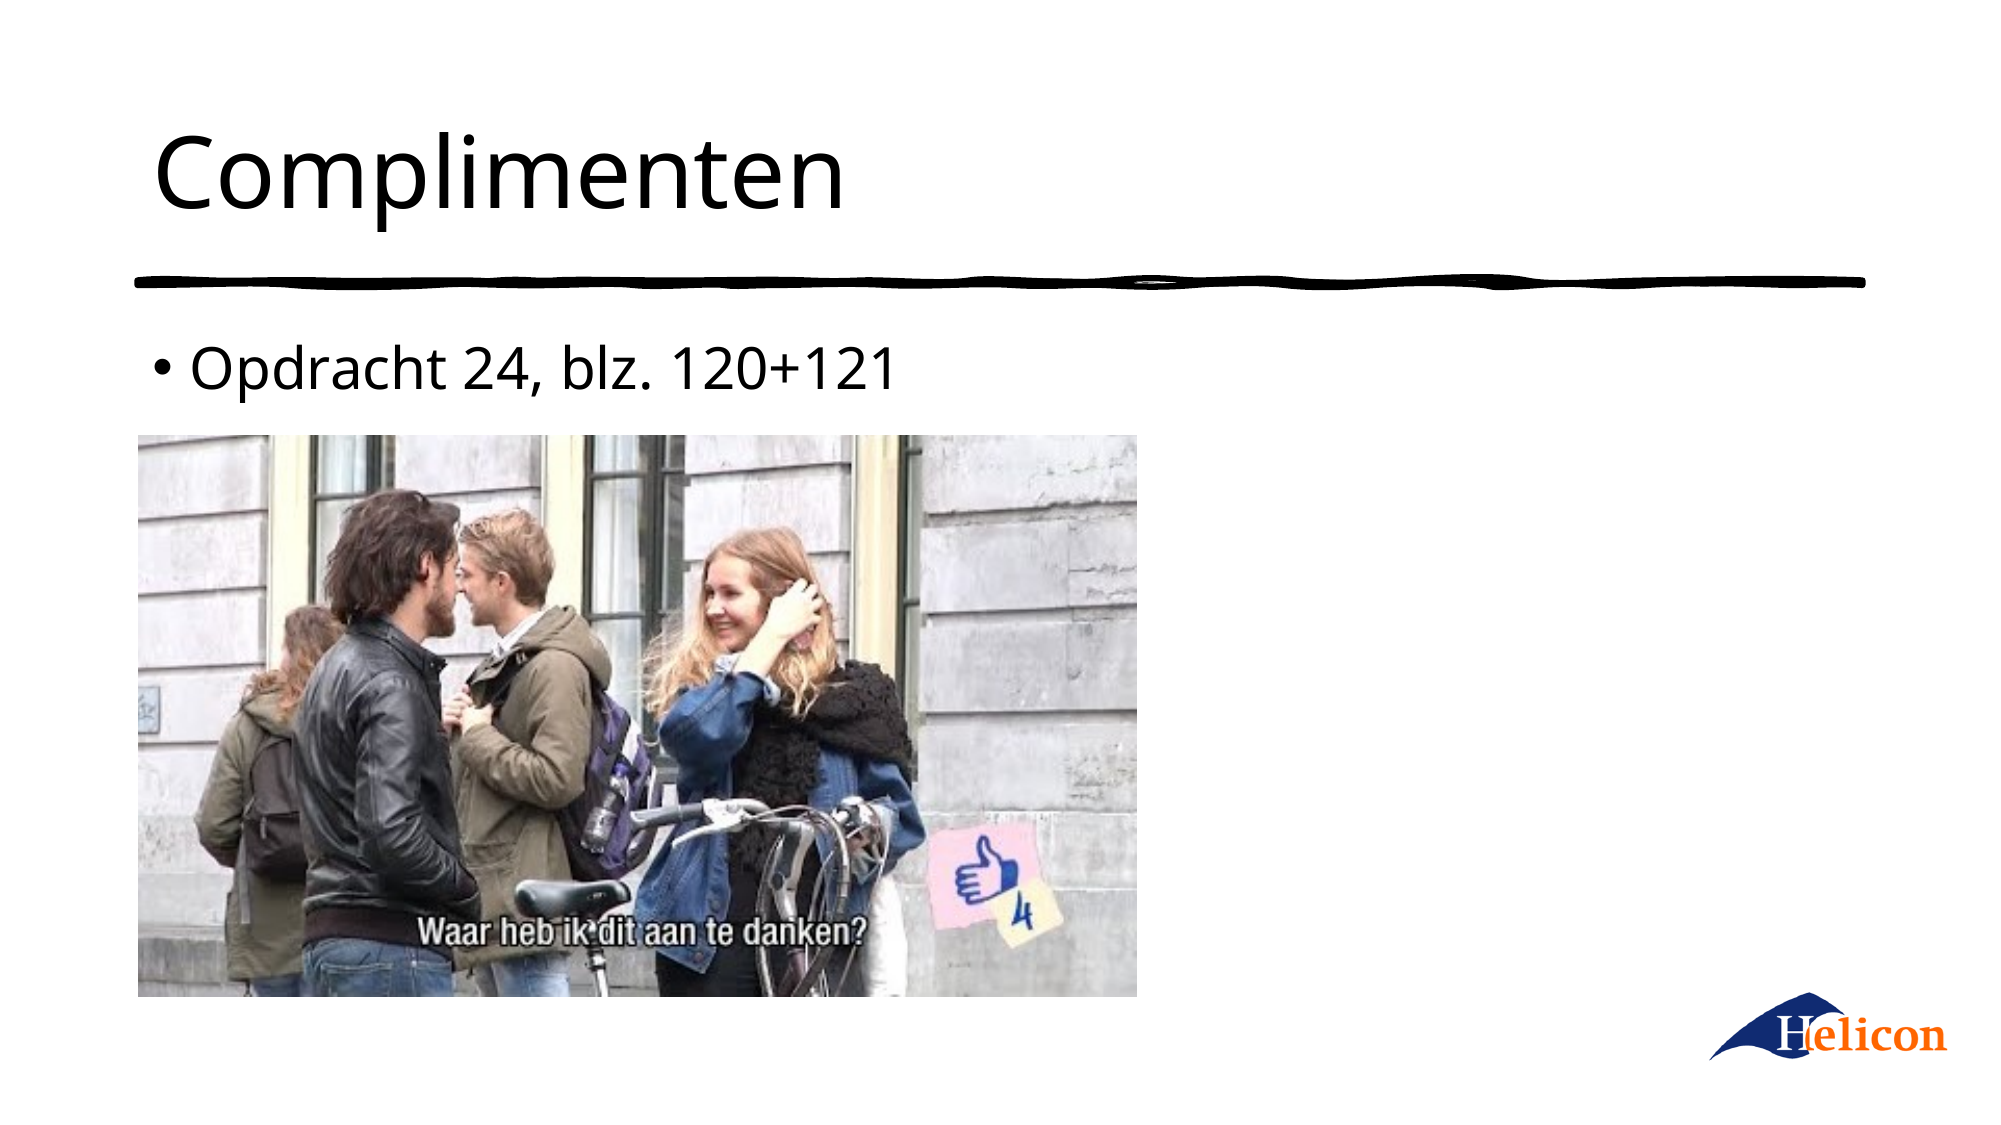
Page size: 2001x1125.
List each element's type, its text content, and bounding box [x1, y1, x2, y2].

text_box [137, 434, 1138, 998]
list Opdracht 24, blz. 120+121 [137, 316, 1863, 1014]
picture [1671, 952, 2000, 1125]
title Complimenten [137, 59, 1863, 278]
